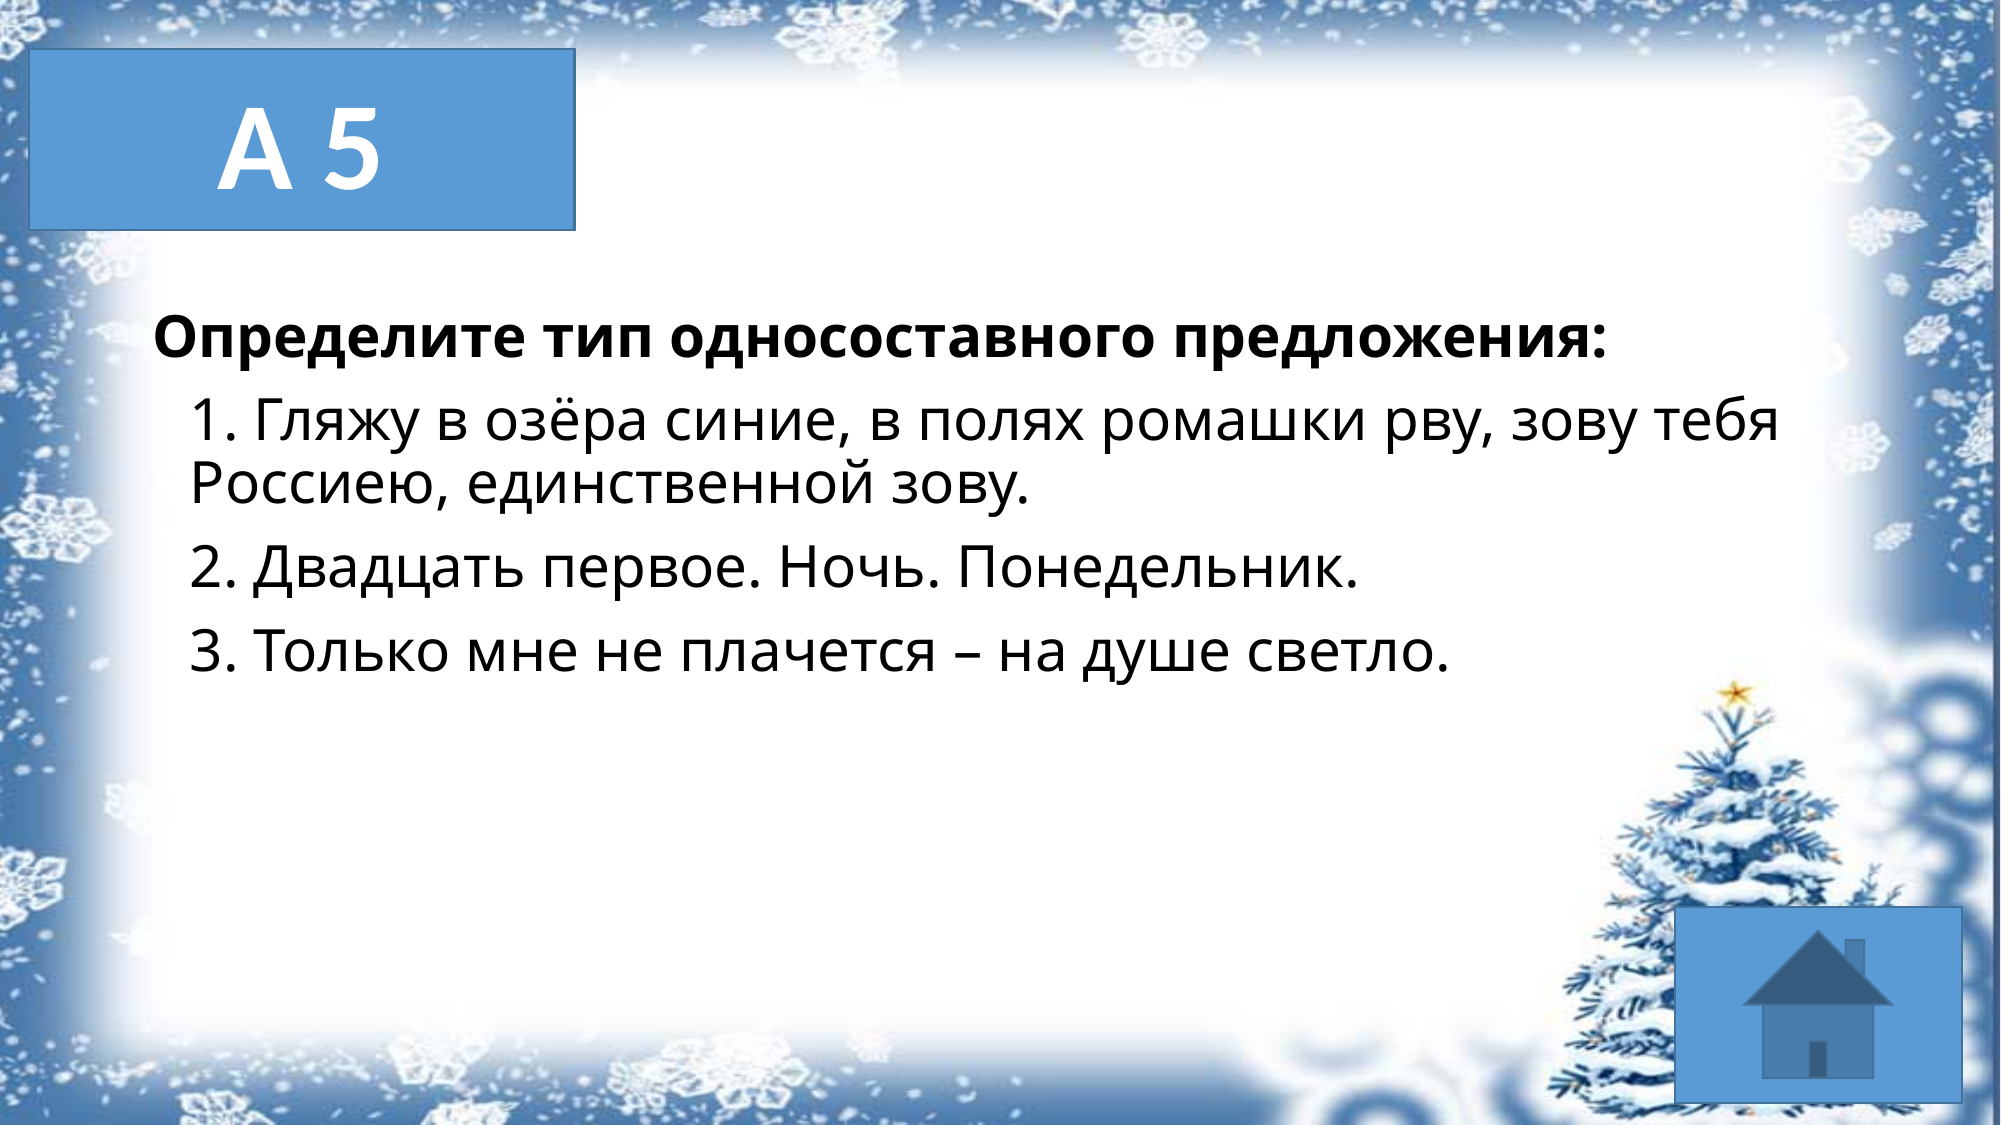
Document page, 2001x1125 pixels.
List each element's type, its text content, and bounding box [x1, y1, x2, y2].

list Определите тип односоставного предложения: 1. Гляжу в озёра синие, в полях ромашки рву, зову тебя Россиею, единственной зову. 2. Двадцать первое. Ночь. Понедельник. 3. Только мне не плачется – на душе светло. [137, 299, 1863, 1014]
text_box [1674, 906, 1963, 1104]
picture [0, 0, 2001, 1125]
text_box А 5 [28, 48, 576, 231]
